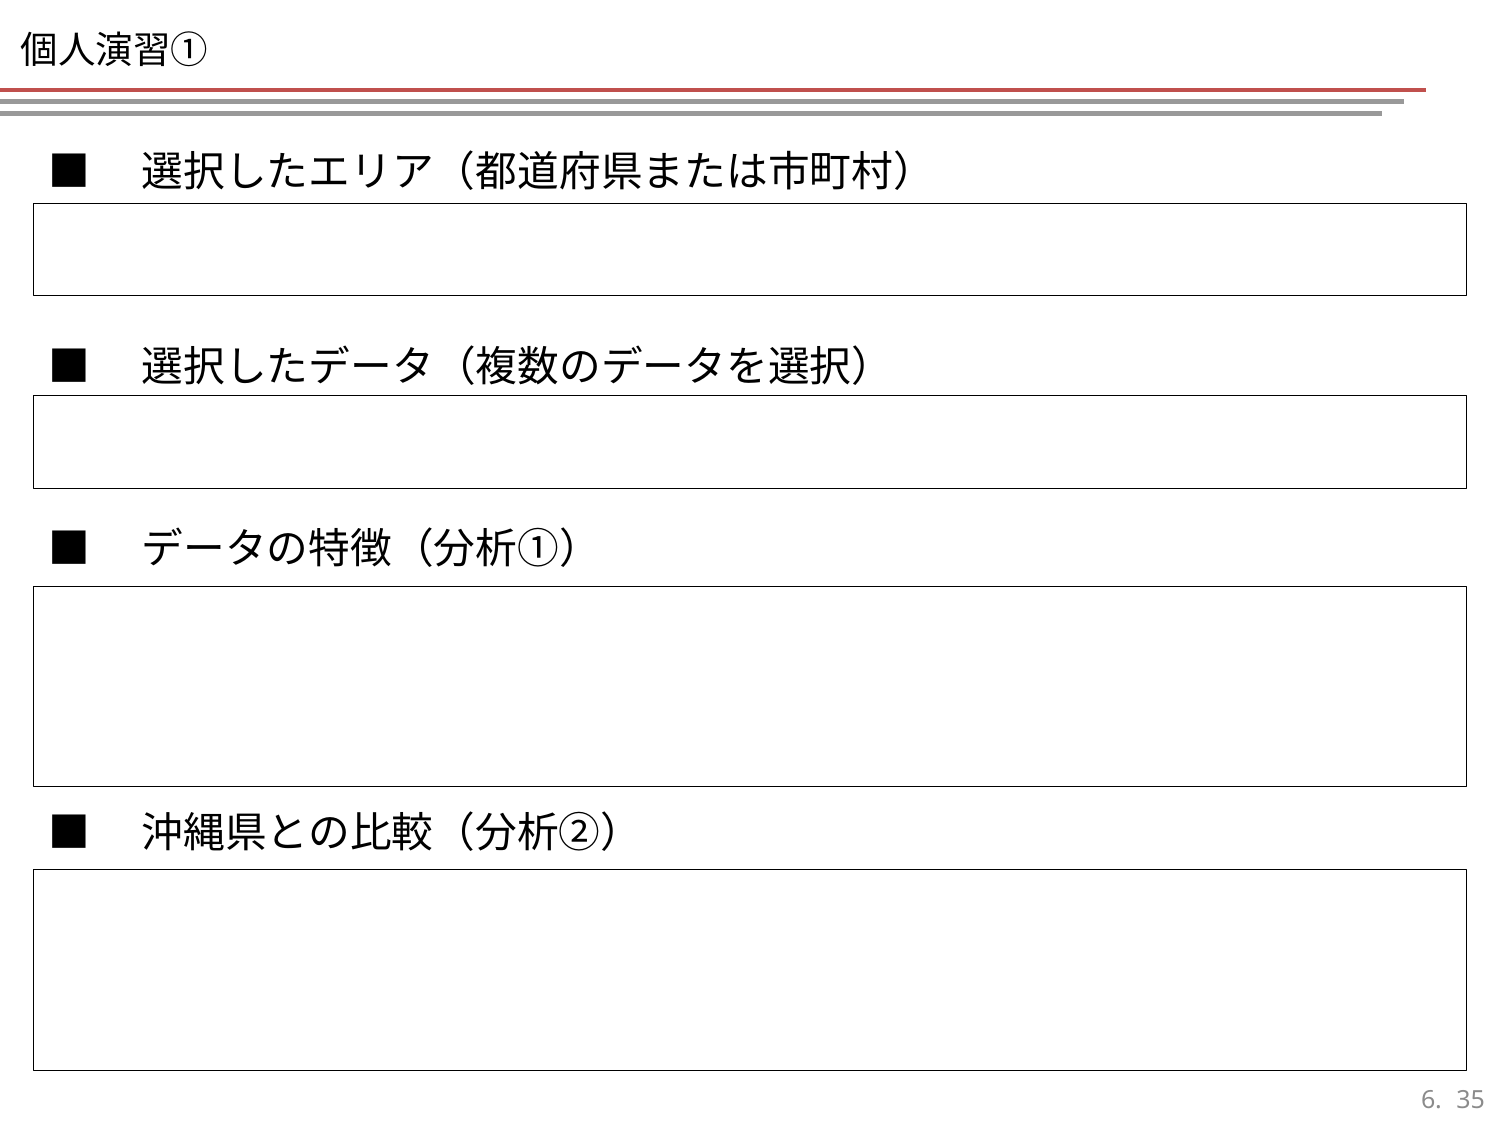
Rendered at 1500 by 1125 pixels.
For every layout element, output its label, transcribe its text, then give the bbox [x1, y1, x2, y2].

text_box ■ 選択したエリア（都道府県または市町村） [33, 142, 1452, 201]
text_box ■ 選択したデータ（複数のデータを選択） [33, 338, 1452, 394]
text_box [31, 584, 1468, 789]
title 個人演習① [5, 18, 1424, 79]
slide_number 34 [1381, 1065, 1500, 1125]
text_box [31, 394, 1468, 490]
text_box [31, 867, 1468, 1072]
text_box ■ 沖縄県との比較（分析②） [33, 803, 1452, 864]
text_box [31, 201, 1468, 298]
text_box ■ データの特徴（分析①） [33, 520, 1452, 580]
